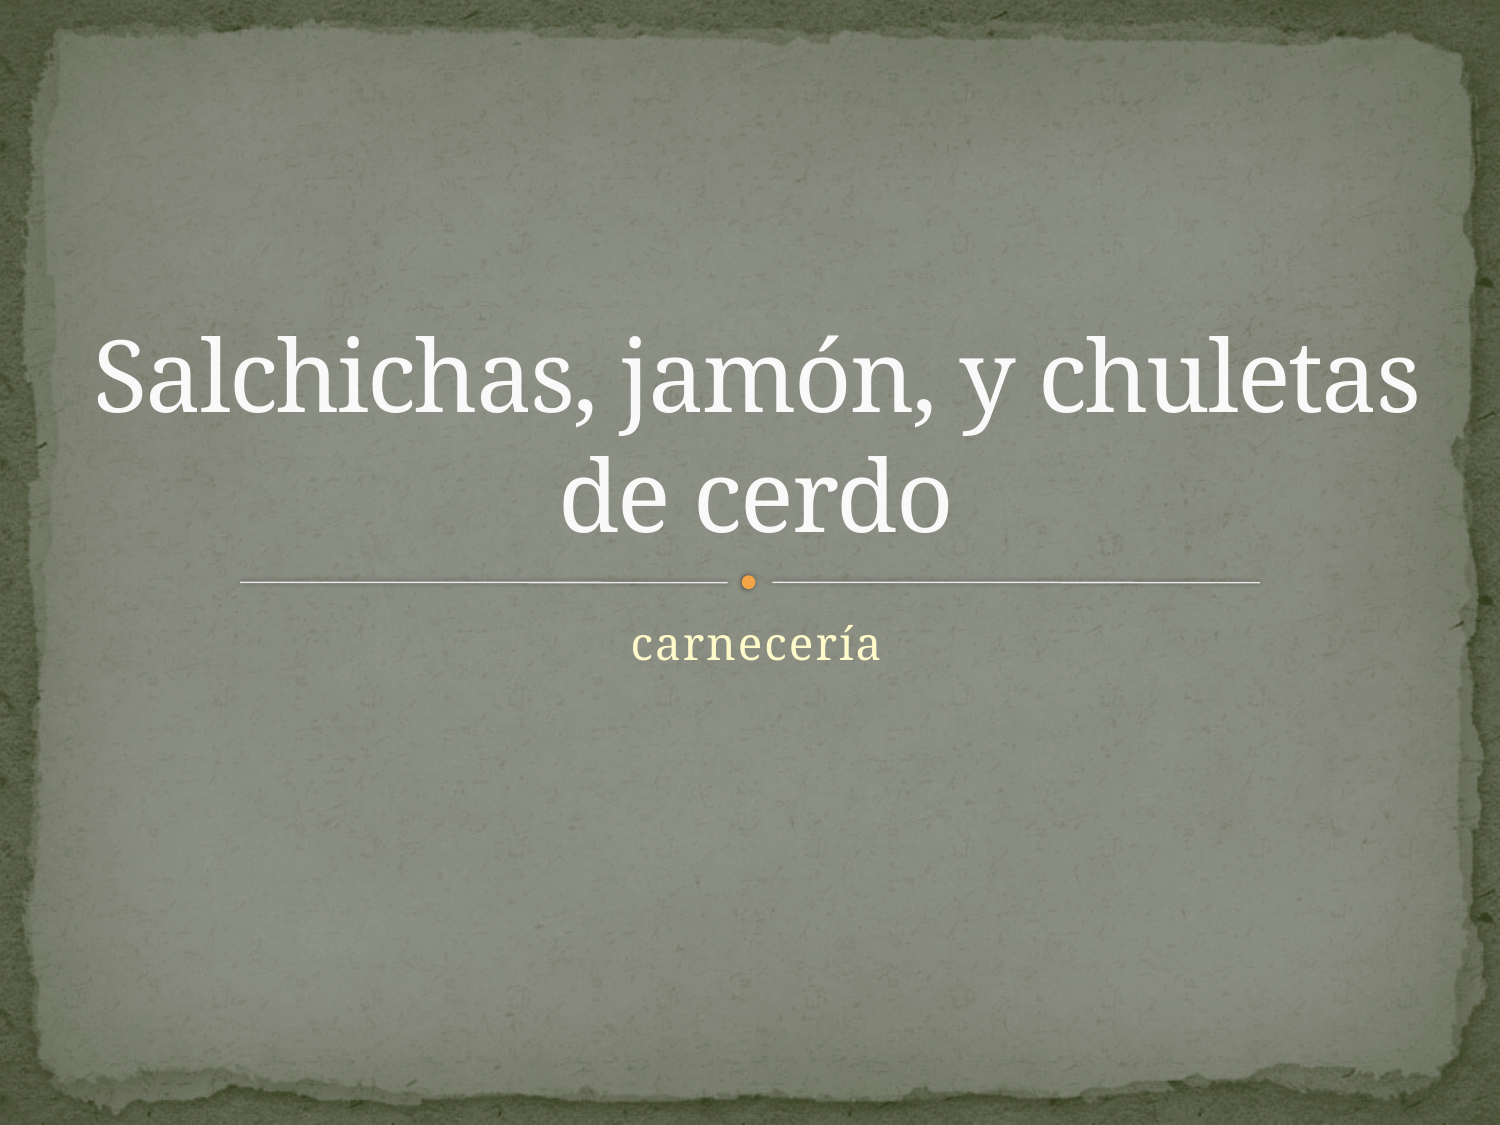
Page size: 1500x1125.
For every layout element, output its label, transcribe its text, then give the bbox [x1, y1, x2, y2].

subtitle carnecería [75, 606, 1438, 795]
title Salchichas, jamón, y chuletas de cerdo [74, 235, 1438, 561]
